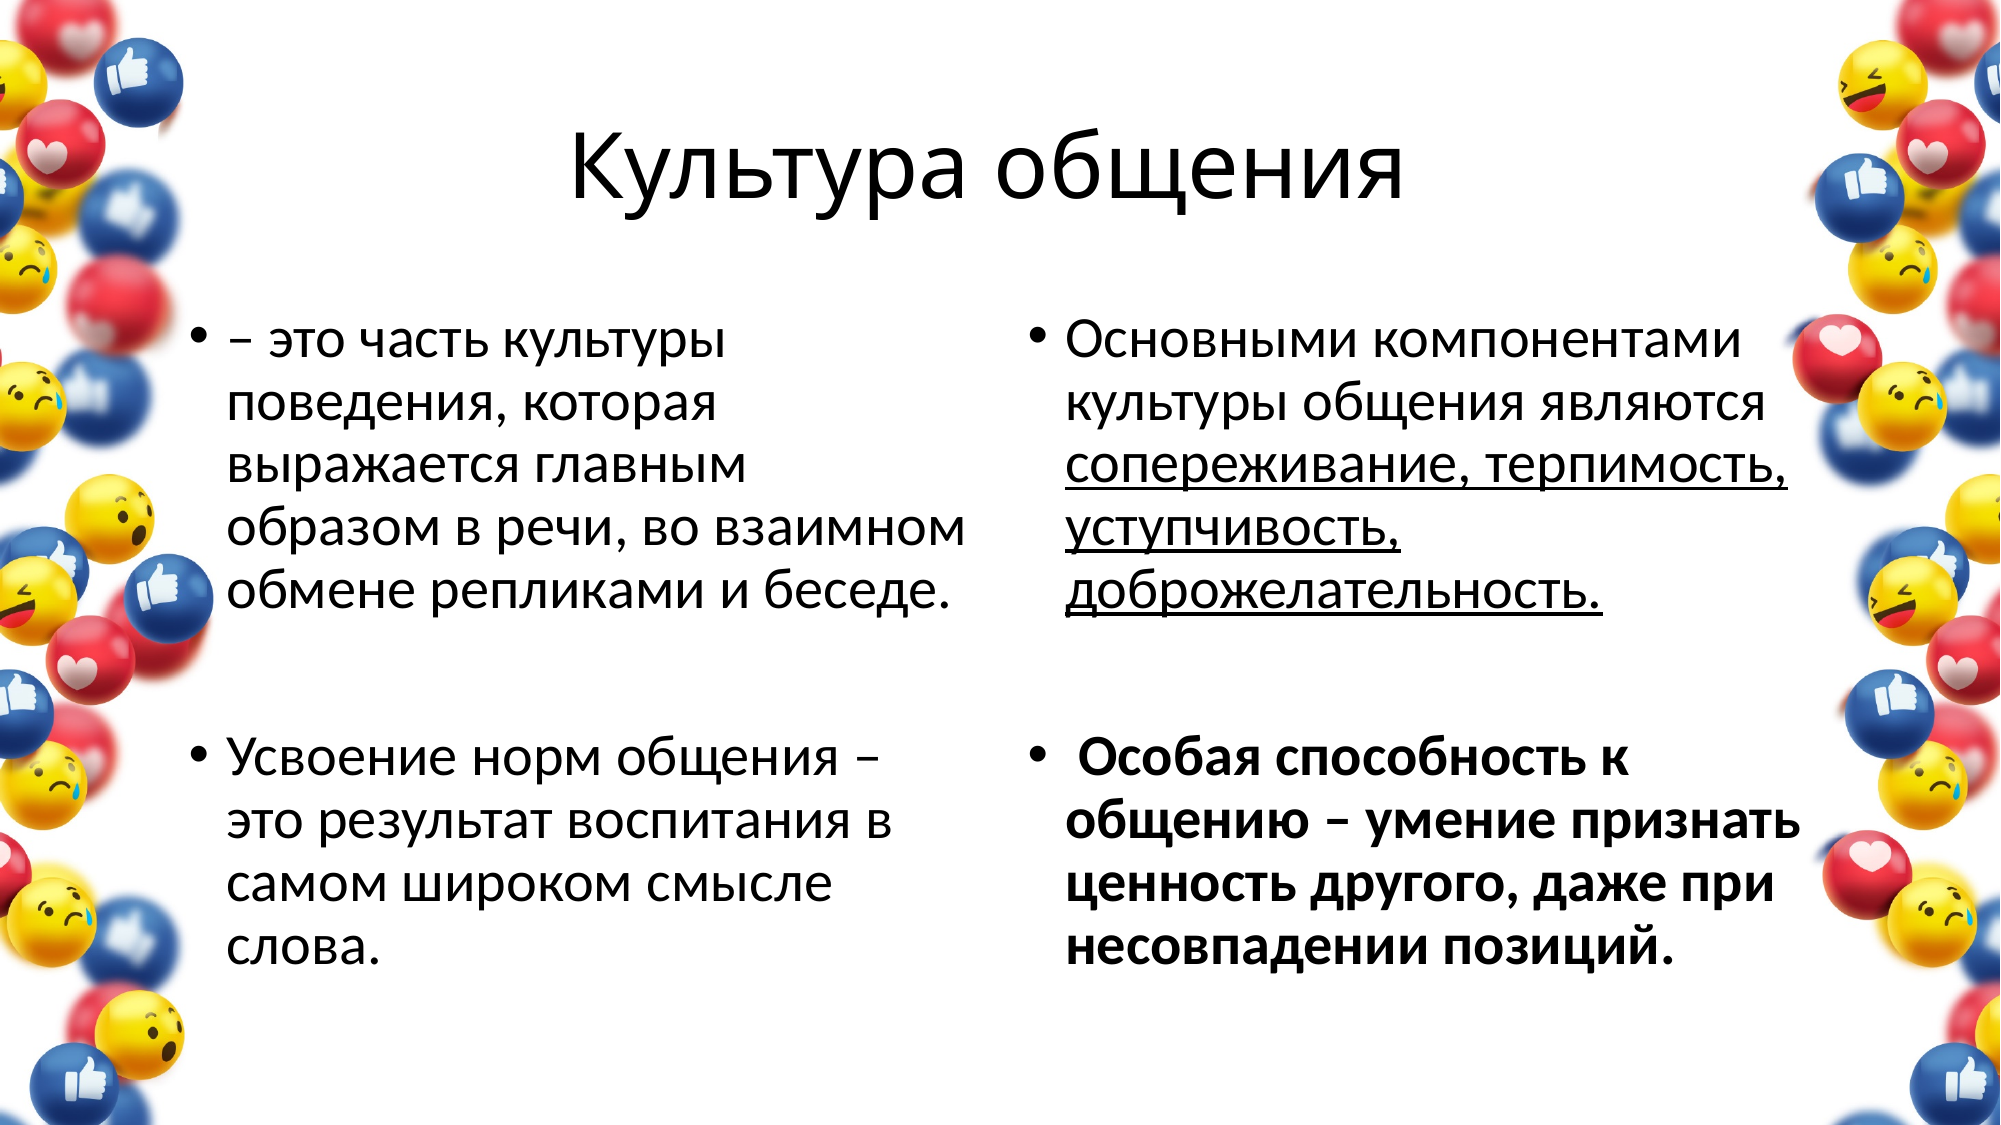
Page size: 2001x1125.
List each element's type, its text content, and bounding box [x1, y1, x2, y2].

list – это часть культуры поведения, которая выражается главным образом в речи, во взаимном обмене репликами и беседе. Усвоение норм общения – это результат воспитания в самом широком смысле слова. [173, 299, 988, 1014]
list Основными компонентами культуры общения являются сопереживание, терпимость, уступчивость, доброжелательность. Особая способность к общению – умение признать ценность другого, даже при несовпадении позиций. [1012, 299, 1863, 1014]
picture [0, 0, 2000, 1125]
title Культура общения [137, 59, 1863, 278]
